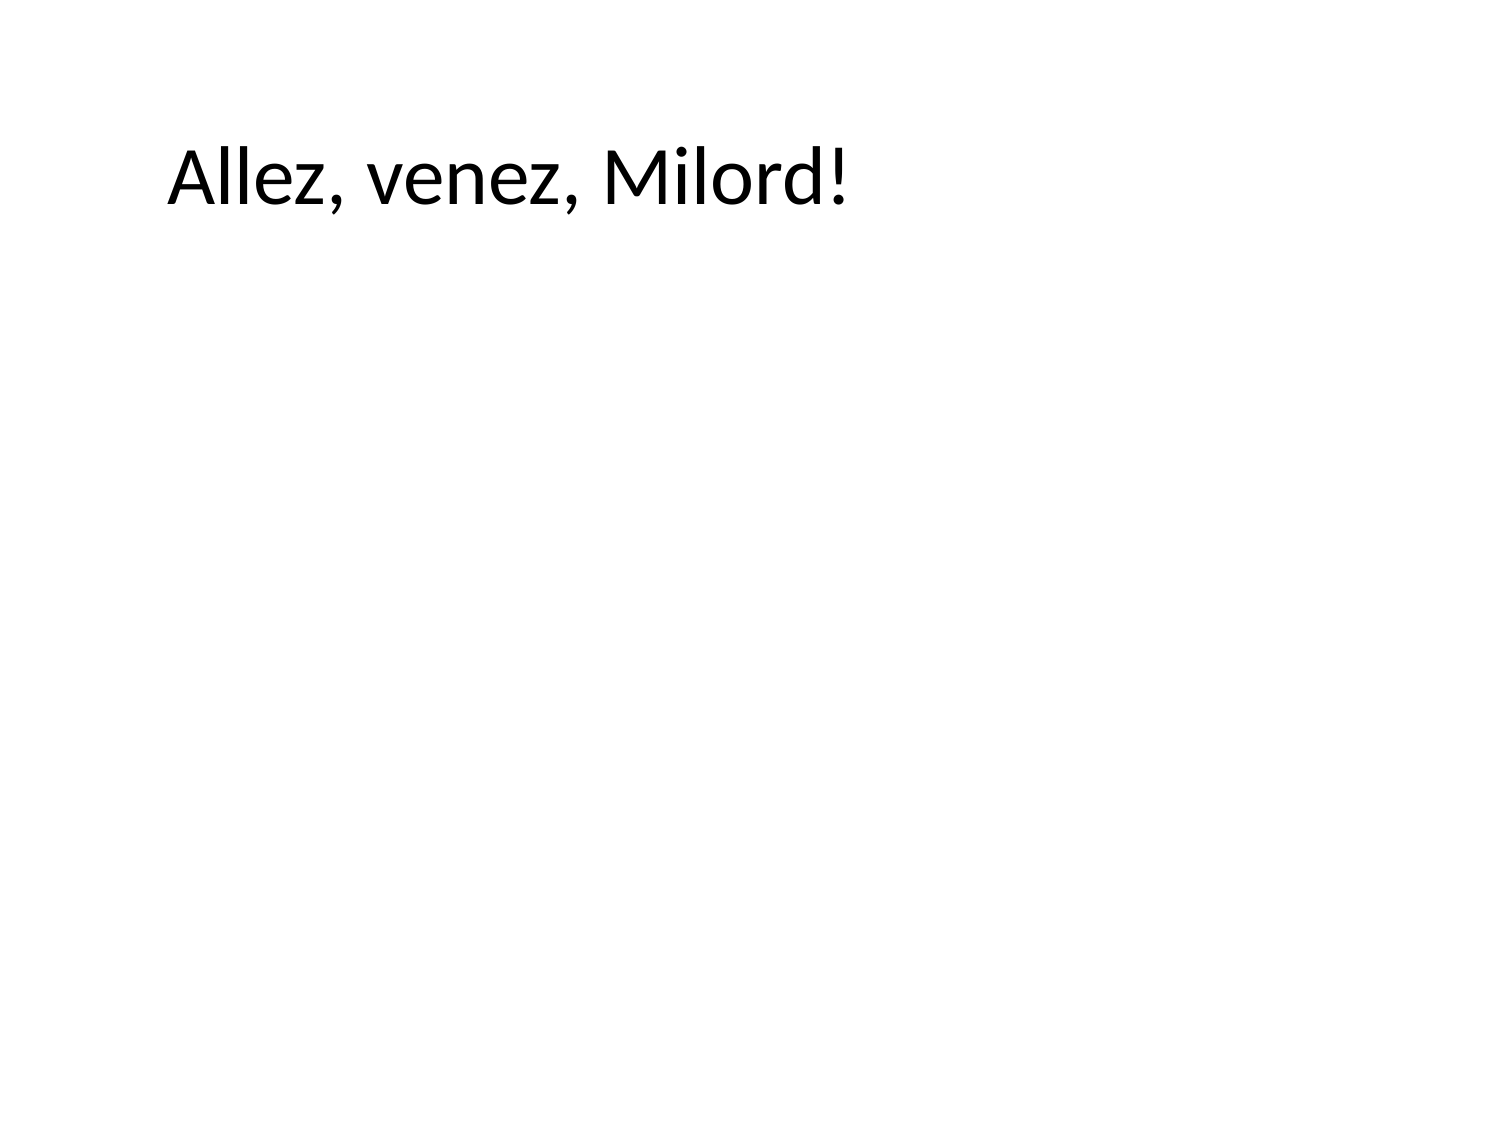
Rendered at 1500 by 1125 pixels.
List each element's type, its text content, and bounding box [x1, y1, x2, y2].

text_box Allez, venez, Milord! [152, 113, 869, 329]
